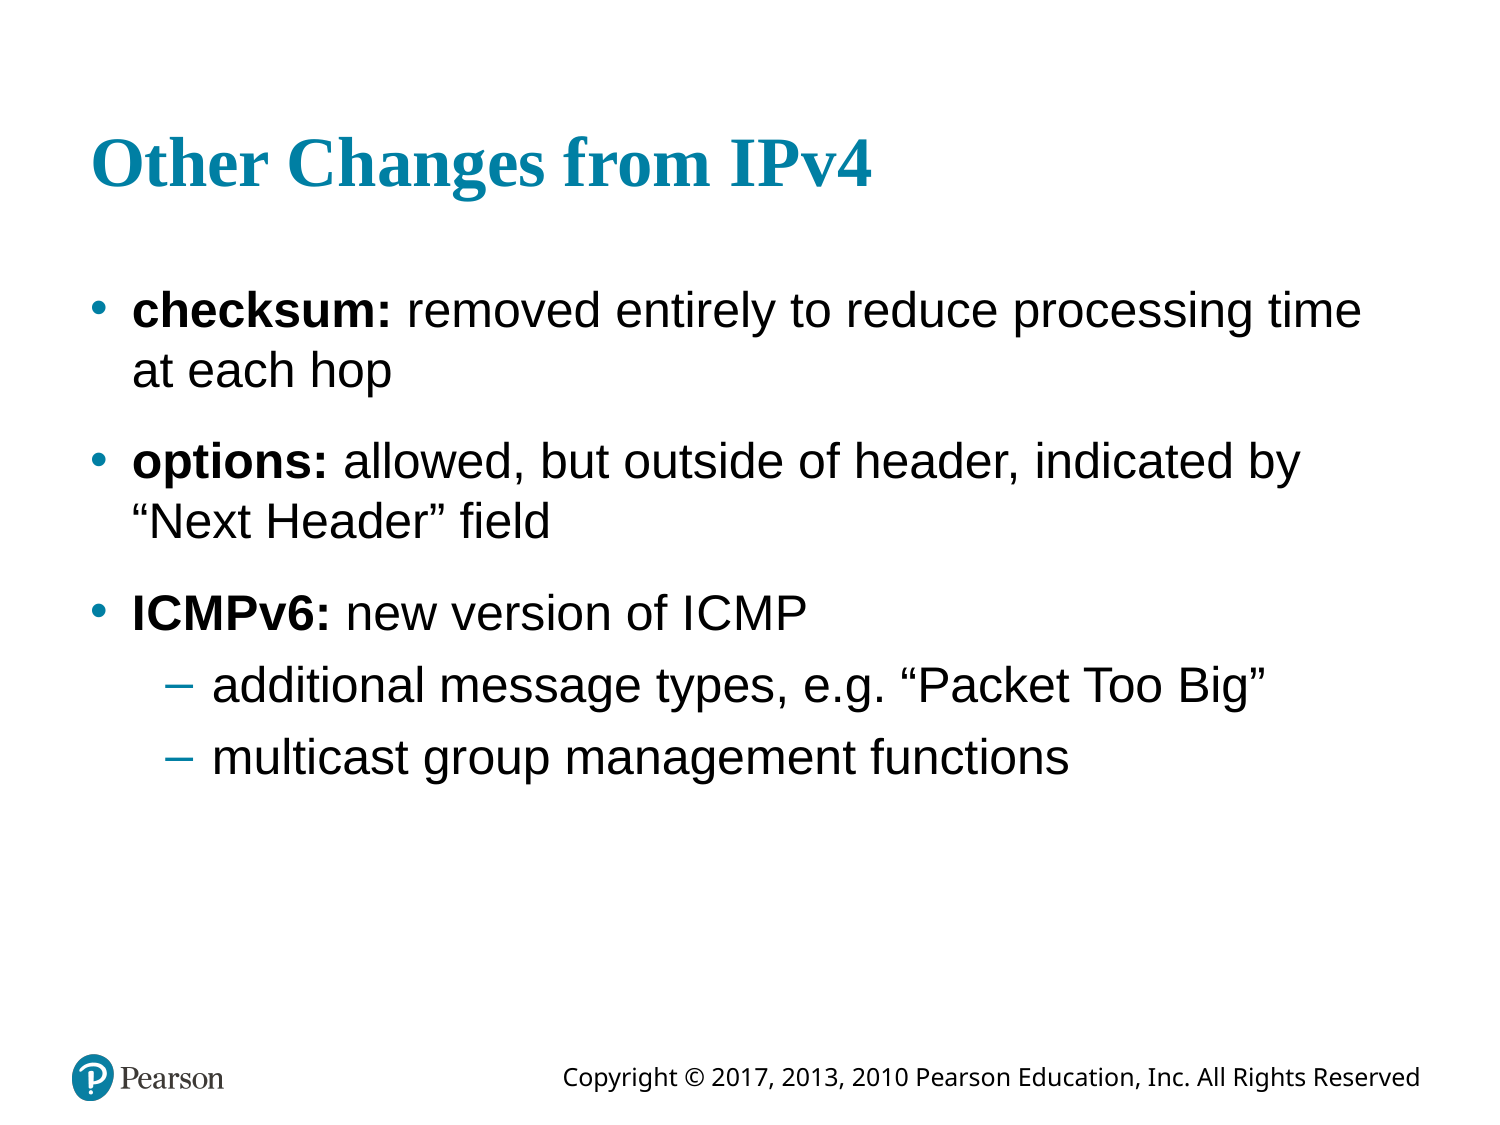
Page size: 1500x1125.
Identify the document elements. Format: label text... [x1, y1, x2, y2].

picture [80, 1063, 106, 1088]
picture [72, 1087, 83, 1101]
picture [72, 1054, 88, 1070]
title Other Changes from I P v 4 [75, 35, 1425, 216]
picture [98, 1054, 224, 1101]
list checksum: removed entirely to reduce processing time at each hop options: allowed, but outside of header, indicated by “Next Header” field I C M P v 6: new version of I C M P additional message types, e.g. “Packet Too Big” multicast group management functions [75, 262, 1425, 1005]
